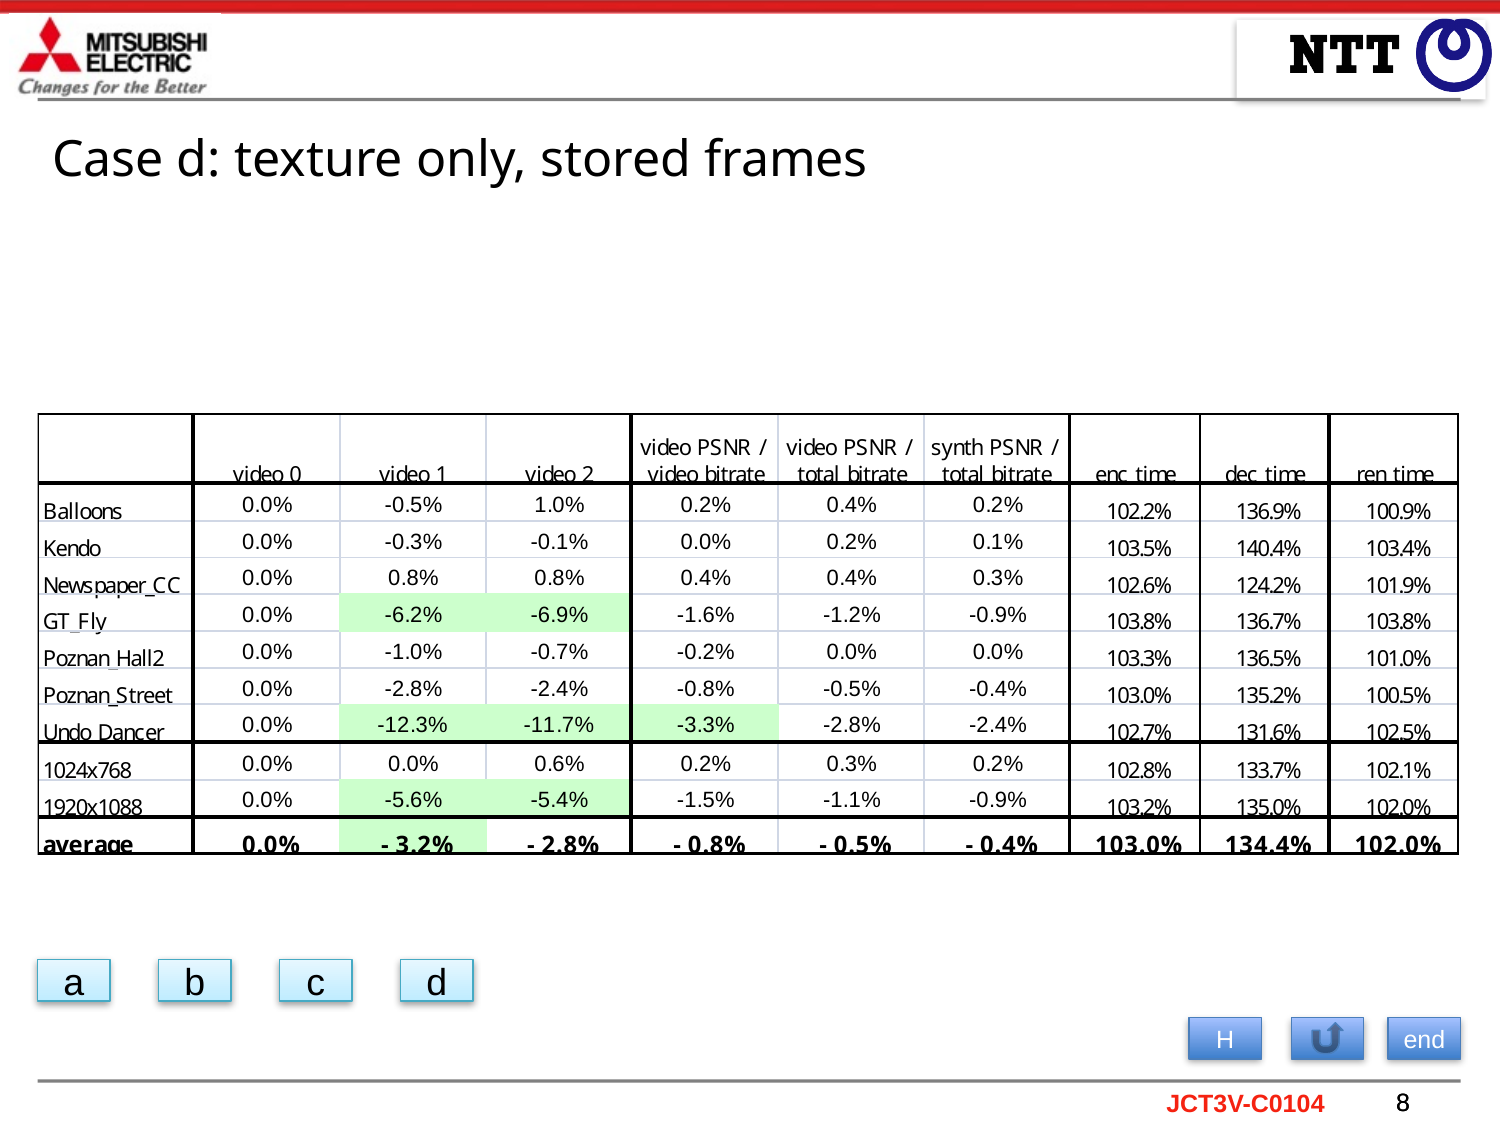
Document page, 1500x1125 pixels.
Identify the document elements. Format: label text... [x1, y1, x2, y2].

text_box H [1188, 1017, 1262, 1060]
text_box end [1387, 1017, 1461, 1060]
text_box [1291, 1017, 1364, 1060]
footer JCT3V-C0104 [1134, 1070, 1357, 1125]
text_box c [279, 959, 353, 1002]
picture [1282, 18, 1400, 93]
text_box d [400, 959, 474, 1002]
text_box a [37, 959, 111, 1002]
text_box b [158, 959, 232, 1002]
title Case d: texture only, stored frames [37, 116, 1461, 196]
picture [1415, 18, 1498, 93]
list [37, 413, 1461, 857]
picture [0, 0, 1500, 100]
text_box 8 [1352, 1071, 1425, 1125]
